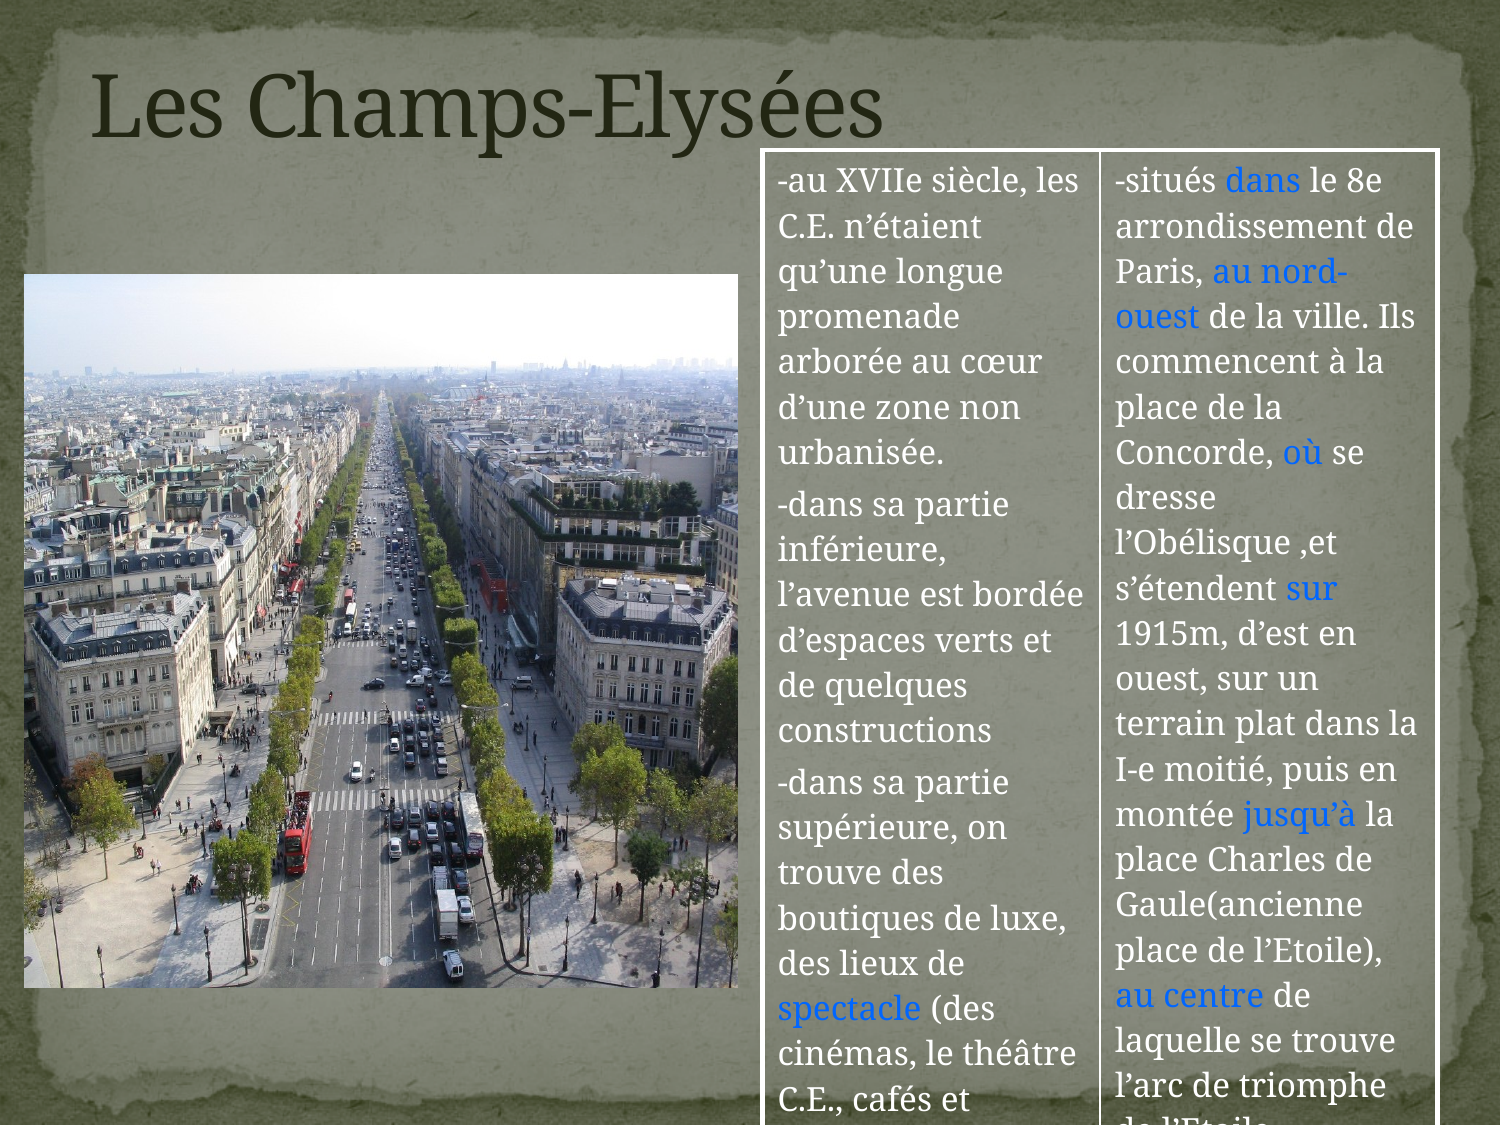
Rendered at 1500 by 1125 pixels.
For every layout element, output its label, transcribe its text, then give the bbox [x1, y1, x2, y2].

table_header -situés dans le 8e arrondissement de Paris, au nord-ouest de la ville. Ils commencent à la place de la Concorde, où se dresse l’Obélisque ,et s’étendent sur 1915m, d’est en ouest, sur un terrain plat dans la I-e moitié, puis en montée jusqu’à la place Charles de Gaule(ancienne place de l’Etoile), au centre de laquelle se trouve l’arc de triomphe de l’Etoile. [1101, 152, 1435, 1125]
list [27, 277, 736, 986]
title Les Champs-Elysées [74, 24, 1425, 163]
table_header -au XVIIe siècle, les C.E. n’étaient qu’une longue promenade arborée au cœur d’une zone non urbanisée. -dans sa partie inférieure, l’avenue est bordée d’espaces verts et de quelques constructions -dans sa partie supérieure, on trouve des boutiques de luxe, des lieux de spectacle (des cinémas, le théâtre C.E., cafés et restaurants. -sa largeur est de 70m sur près de 2km. [765, 152, 1099, 1125]
